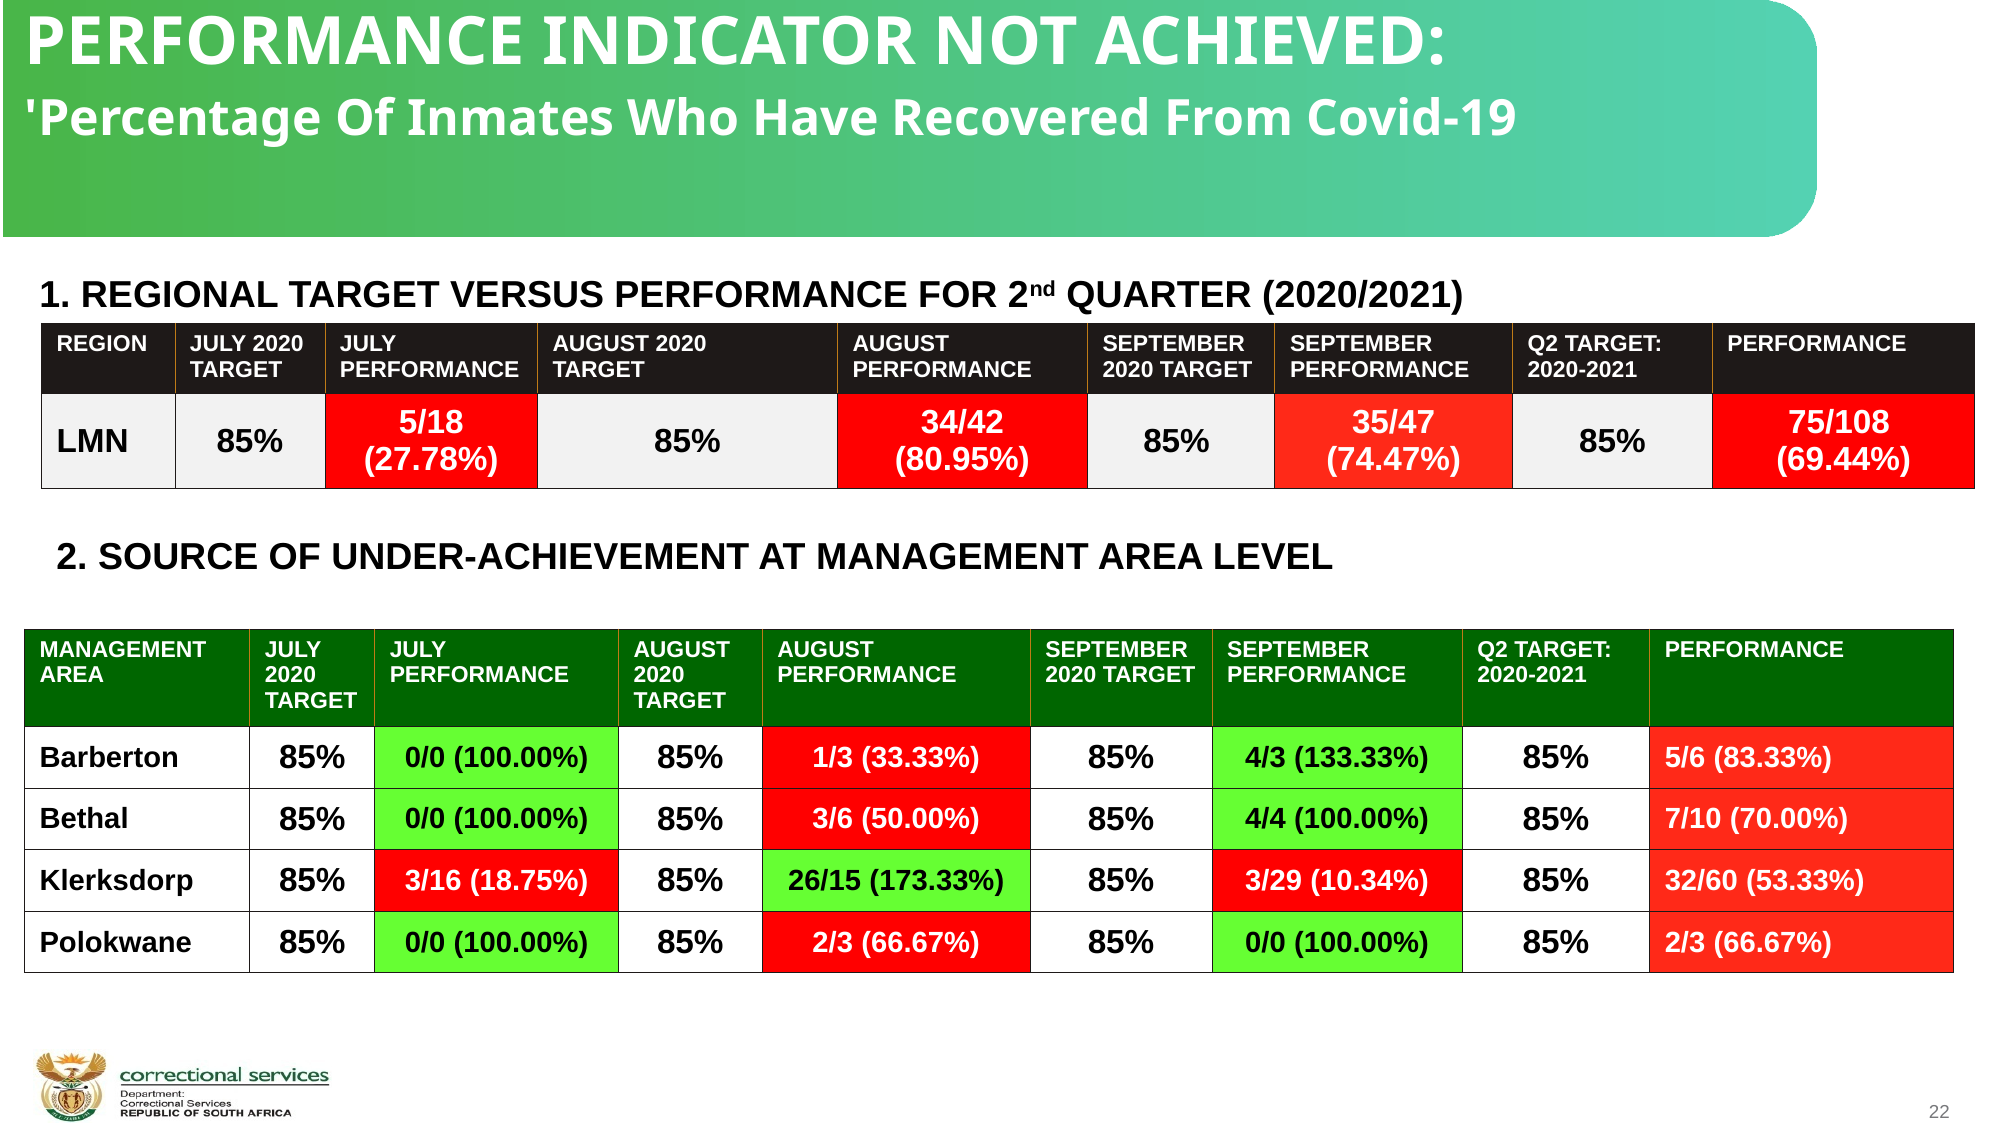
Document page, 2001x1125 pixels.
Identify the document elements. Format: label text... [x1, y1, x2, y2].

table_cell 3/16 (18.75%) [375, 850, 618, 911]
table_cell 32/60 (53.33%) [1650, 850, 1953, 911]
table_cell Polokwane [25, 912, 249, 972]
table_cell 85% [619, 727, 762, 788]
table_cell 85% [250, 789, 374, 849]
table_header AUGUST PERFORMANCE [763, 630, 1030, 726]
table_header JULY PERFORMANCE [375, 630, 618, 726]
table_header JULY PERFORMANCE [326, 324, 537, 393]
table_header PERFORMANCE [1650, 630, 1953, 726]
table_cell 2/3 (66.67%) [1650, 912, 1953, 972]
table_cell 0/0 (100.00%) [375, 912, 618, 972]
table_cell 85% [250, 727, 374, 788]
table_header SEPTEMBER PERFORMANCE [1275, 324, 1512, 393]
table_cell 5/18 (27.78%) [326, 394, 537, 488]
text_box 1. REGIONAL TARGET VERSUS PERFORMANCE FOR 2nd QUARTER (2020/2021) [24, 262, 1490, 323]
table_cell 34/42 (80.95%) [838, 394, 1087, 488]
table_header SEPTEMBER 2020 TARGET [1088, 324, 1274, 393]
table_header Q2 TARGET: 2020-2021 [1513, 324, 1712, 393]
table_cell 3/29 (10.34%) [1213, 850, 1462, 911]
table_cell 85% [250, 912, 374, 972]
table_header AUGUST 2020 TARGET [538, 324, 837, 393]
table_cell 85% [1031, 727, 1212, 788]
table_cell 85% [1031, 850, 1212, 911]
table_cell 85% [1463, 727, 1649, 788]
table_cell 85% [1031, 912, 1212, 972]
table_cell 85% [619, 789, 762, 849]
table_cell 0/0 (100.00%) [1213, 912, 1462, 972]
text_box PERFORMANCE INDICATOR NOT ACHIEVED: 'Percentage Of Inmates Who Have Recovered From Covid-19 [10, 0, 1808, 86]
table_cell 85% [538, 394, 837, 488]
table_header AUGUST 2020 TARGET [619, 630, 762, 726]
table_cell 85% [1031, 789, 1212, 849]
text_box 2. SOURCE OF UNDER-ACHIEVEMENT AT MANAGEMENT AREA LEVEL [0, 524, 1490, 585]
table_cell 85% [619, 850, 762, 911]
table_cell 4/3 (133.33%) [1213, 727, 1462, 788]
table_cell 7/10 (70.00%) [1650, 789, 1953, 849]
table_cell 85% [1088, 394, 1274, 488]
table_cell Klerksdorp [25, 850, 249, 911]
table_header Q2 TARGET: 2020-2021 [1463, 630, 1649, 726]
table_cell Barberton [25, 727, 249, 788]
table_cell 75/108 (69.44%) [1713, 394, 1974, 488]
table_cell 0/0 (100.00%) [375, 789, 618, 849]
picture [33, 1049, 332, 1123]
table_header AUGUST PERFORMANCE [838, 324, 1087, 393]
table_cell 85% [1513, 394, 1712, 488]
table_cell LMN [42, 394, 175, 488]
table_header JULY 2020 TARGET [176, 324, 325, 393]
table_cell 1/3 (33.33%) [763, 727, 1030, 788]
table_cell 4/4 (100.00%) [1213, 789, 1462, 849]
table_cell 85% [1463, 789, 1649, 849]
table_header PERFORMANCE [1713, 324, 1974, 393]
table_header SEPTEMBER PERFORMANCE [1213, 630, 1462, 726]
table_cell 2/3 (66.67%) [763, 912, 1030, 972]
table_cell 85% [250, 850, 374, 911]
table_cell 85% [1463, 850, 1649, 911]
table_cell 35/47 (74.47%) [1275, 394, 1512, 488]
table_cell 0/0 (100.00%) [375, 727, 618, 788]
table_header SEPTEMBER 2020 TARGET [1031, 630, 1212, 726]
table_header JULY 2020 TARGET [250, 630, 374, 726]
text_box [3, 0, 1817, 237]
table_cell 85% [176, 394, 325, 488]
table_cell 85% [1463, 912, 1649, 972]
table_header REGION [42, 324, 175, 393]
table_cell 3/6 (50.00%) [763, 789, 1030, 849]
table_cell 85% [619, 912, 762, 972]
table_cell 26/15 (173.33%) [763, 850, 1030, 911]
table_cell 5/6 (83.33%) [1650, 727, 1953, 788]
table_cell Bethal [25, 789, 249, 849]
table_header MANAGEMENT AREA [25, 630, 249, 726]
